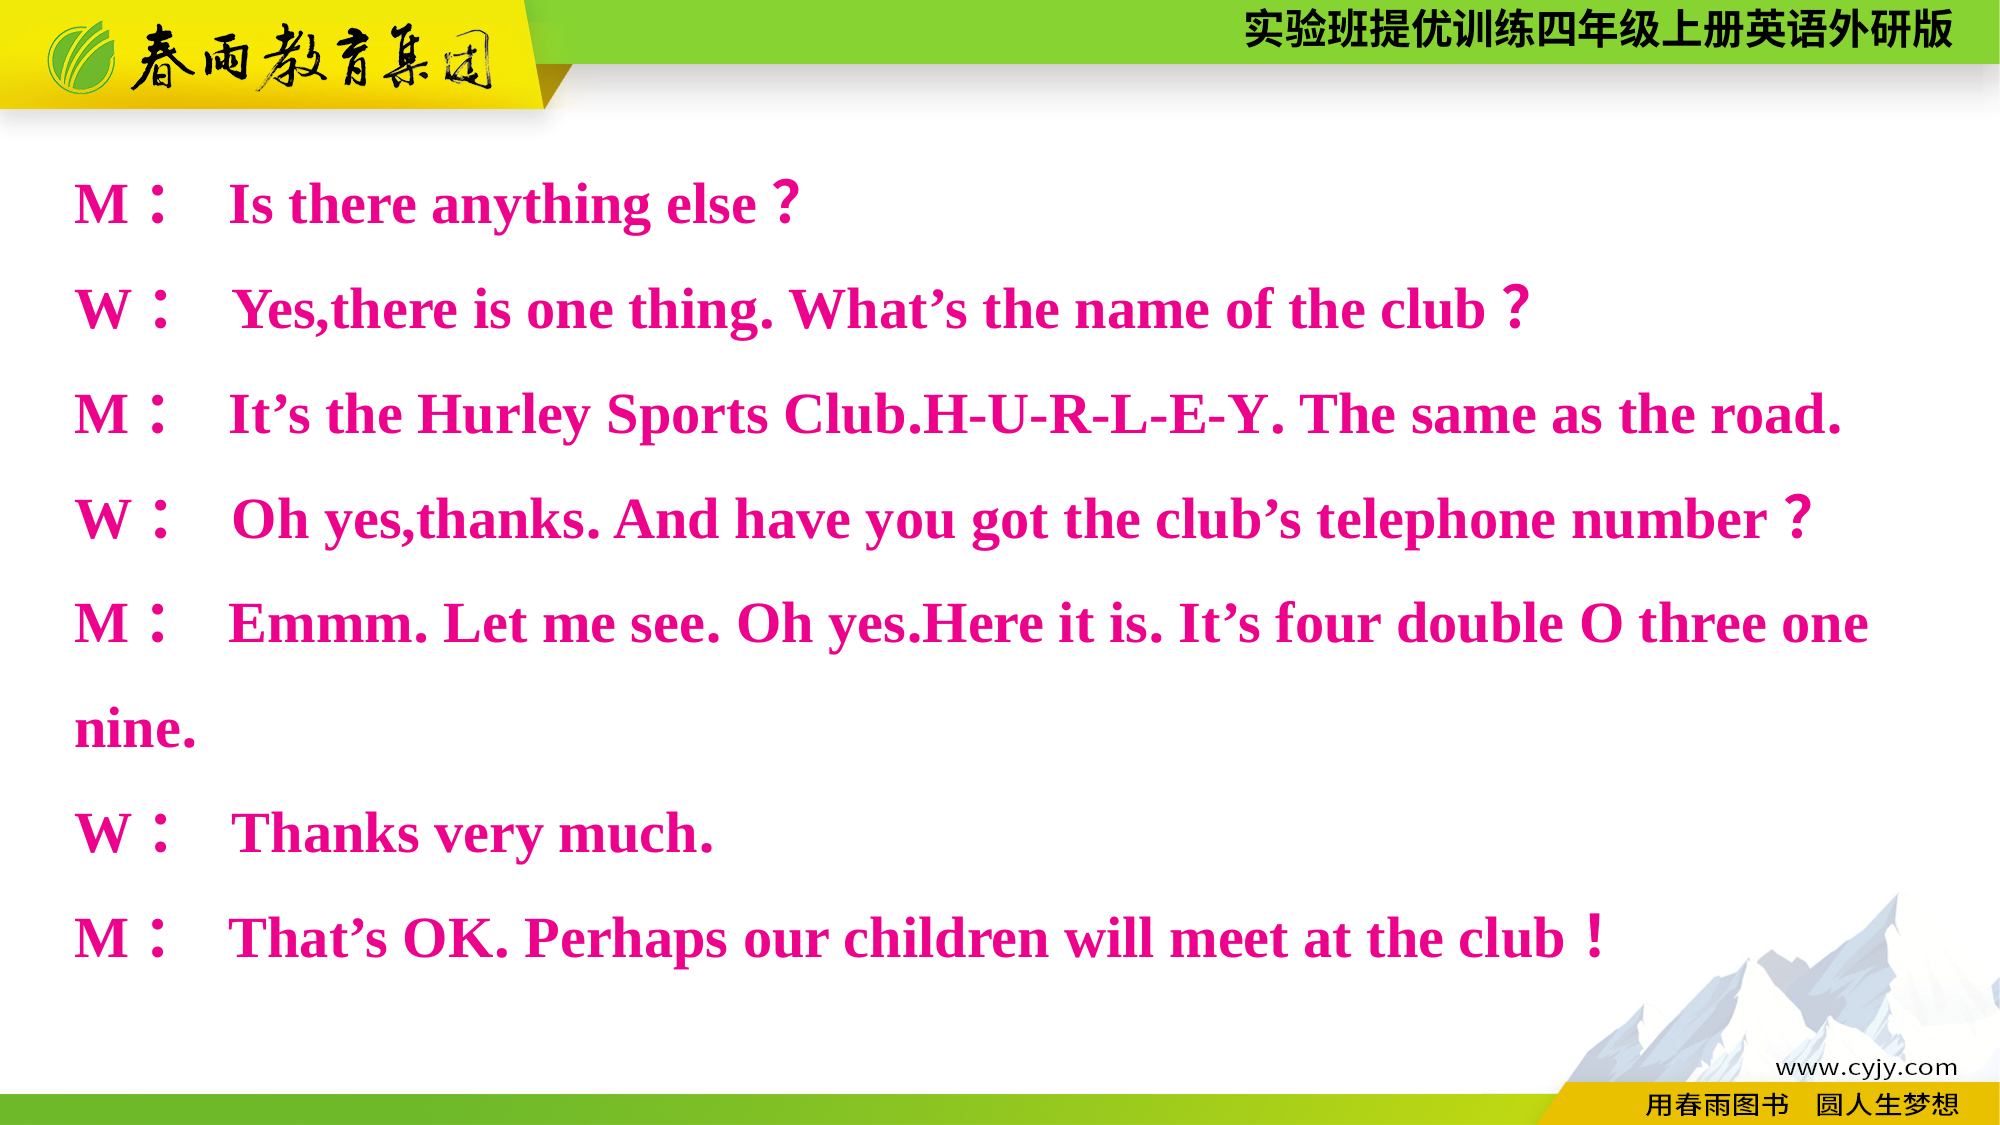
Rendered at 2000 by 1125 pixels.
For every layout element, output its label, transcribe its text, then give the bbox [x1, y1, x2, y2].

picture [0, 0, 2000, 1125]
list M： Is there anything else？ W： Yes,there is one thing. What’s the name of the club？ M： It’s the Hurley Sports Club.H-U-R-L-E-Y. The same as the road. W： Oh yes,thanks. And have you got the club’s telephone number？ M： Emmm. Let me see. Oh yes.Here it is. It’s four double O three one nine. W： Thanks very much. M： That’s OK. Perhaps our children will meet at the club！ [59, 122, 1944, 986]
